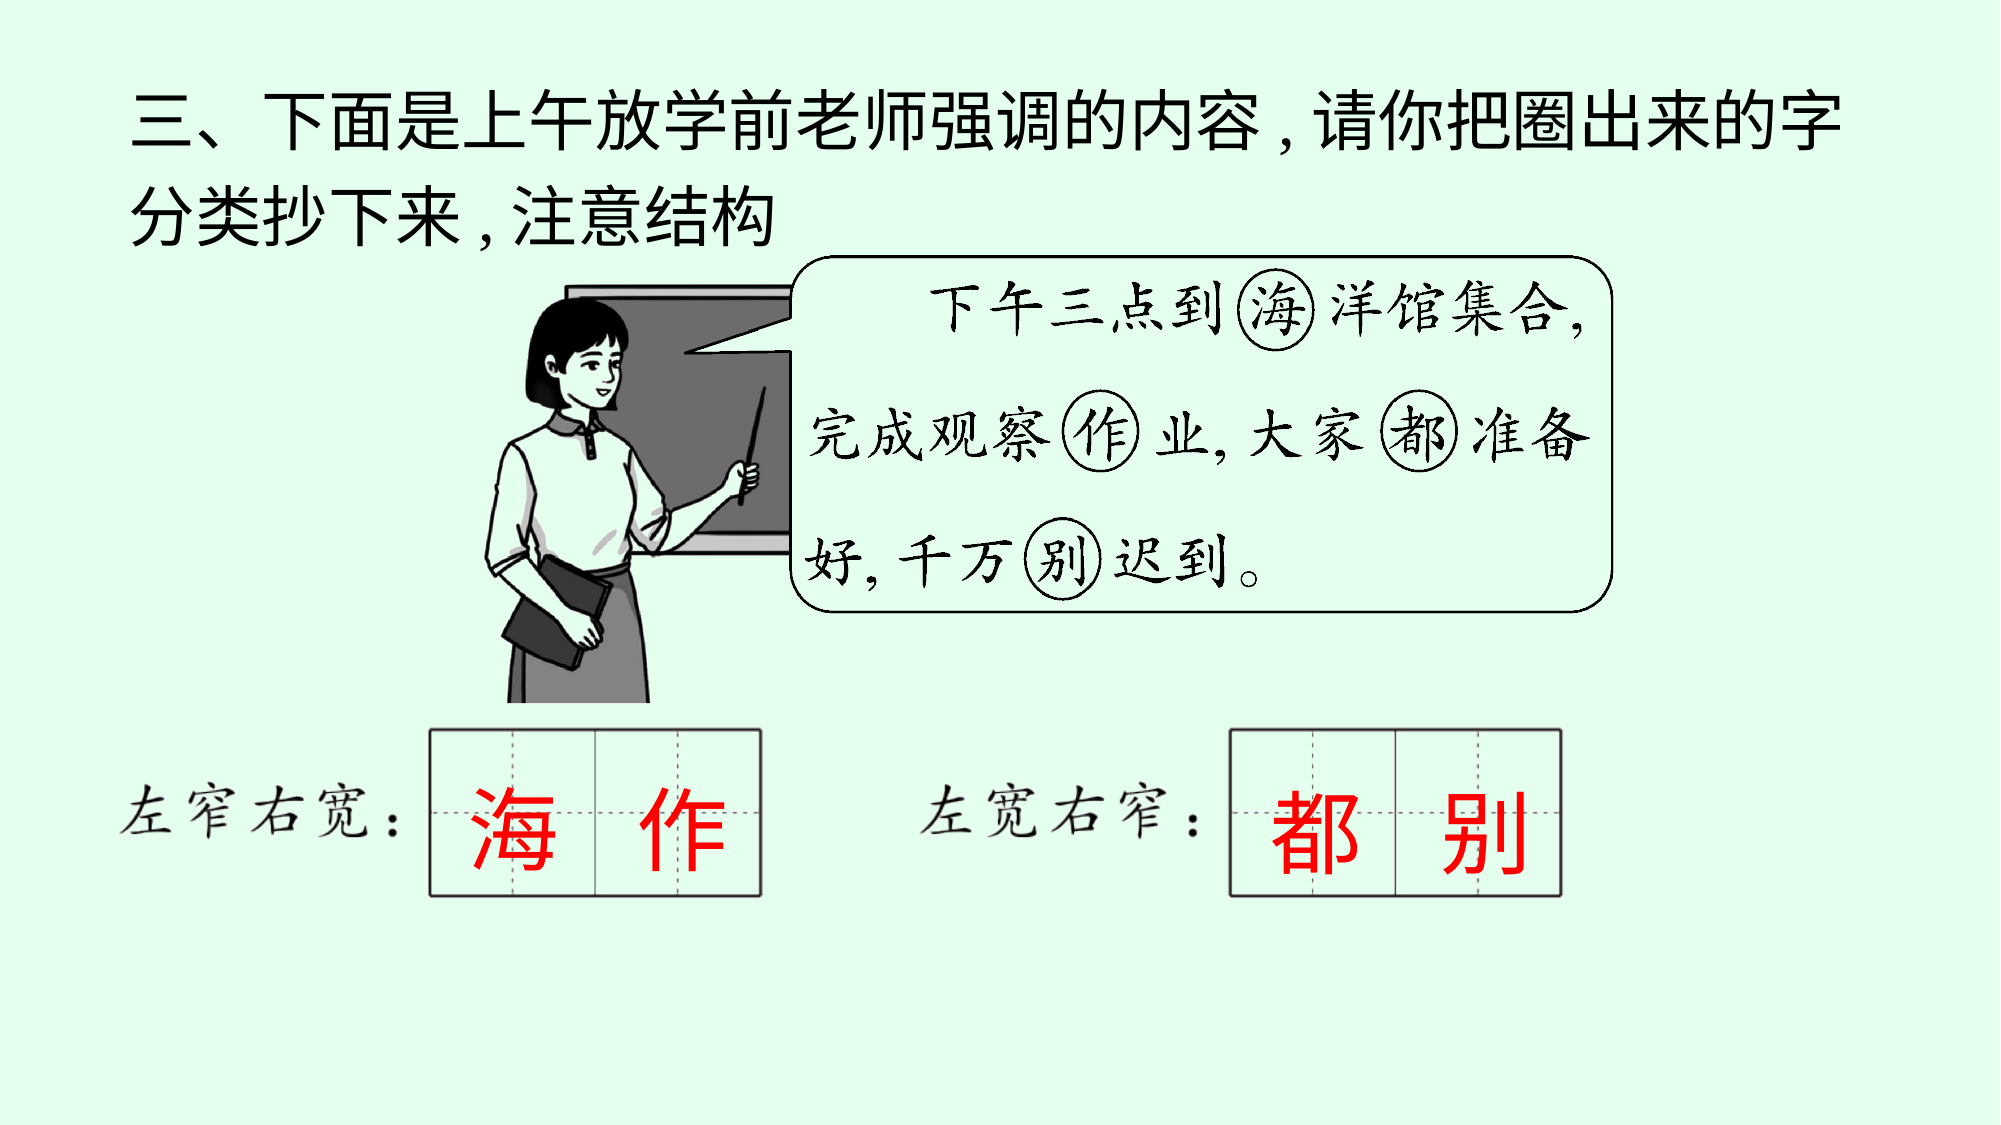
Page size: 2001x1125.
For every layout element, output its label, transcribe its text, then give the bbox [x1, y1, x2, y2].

text_box 三、下面是上午放学前老师强调的内容,请你把圈出来的字分类抄下来,注意结构 [113, 55, 1887, 263]
picture [480, 255, 1614, 707]
picture [113, 718, 1603, 907]
